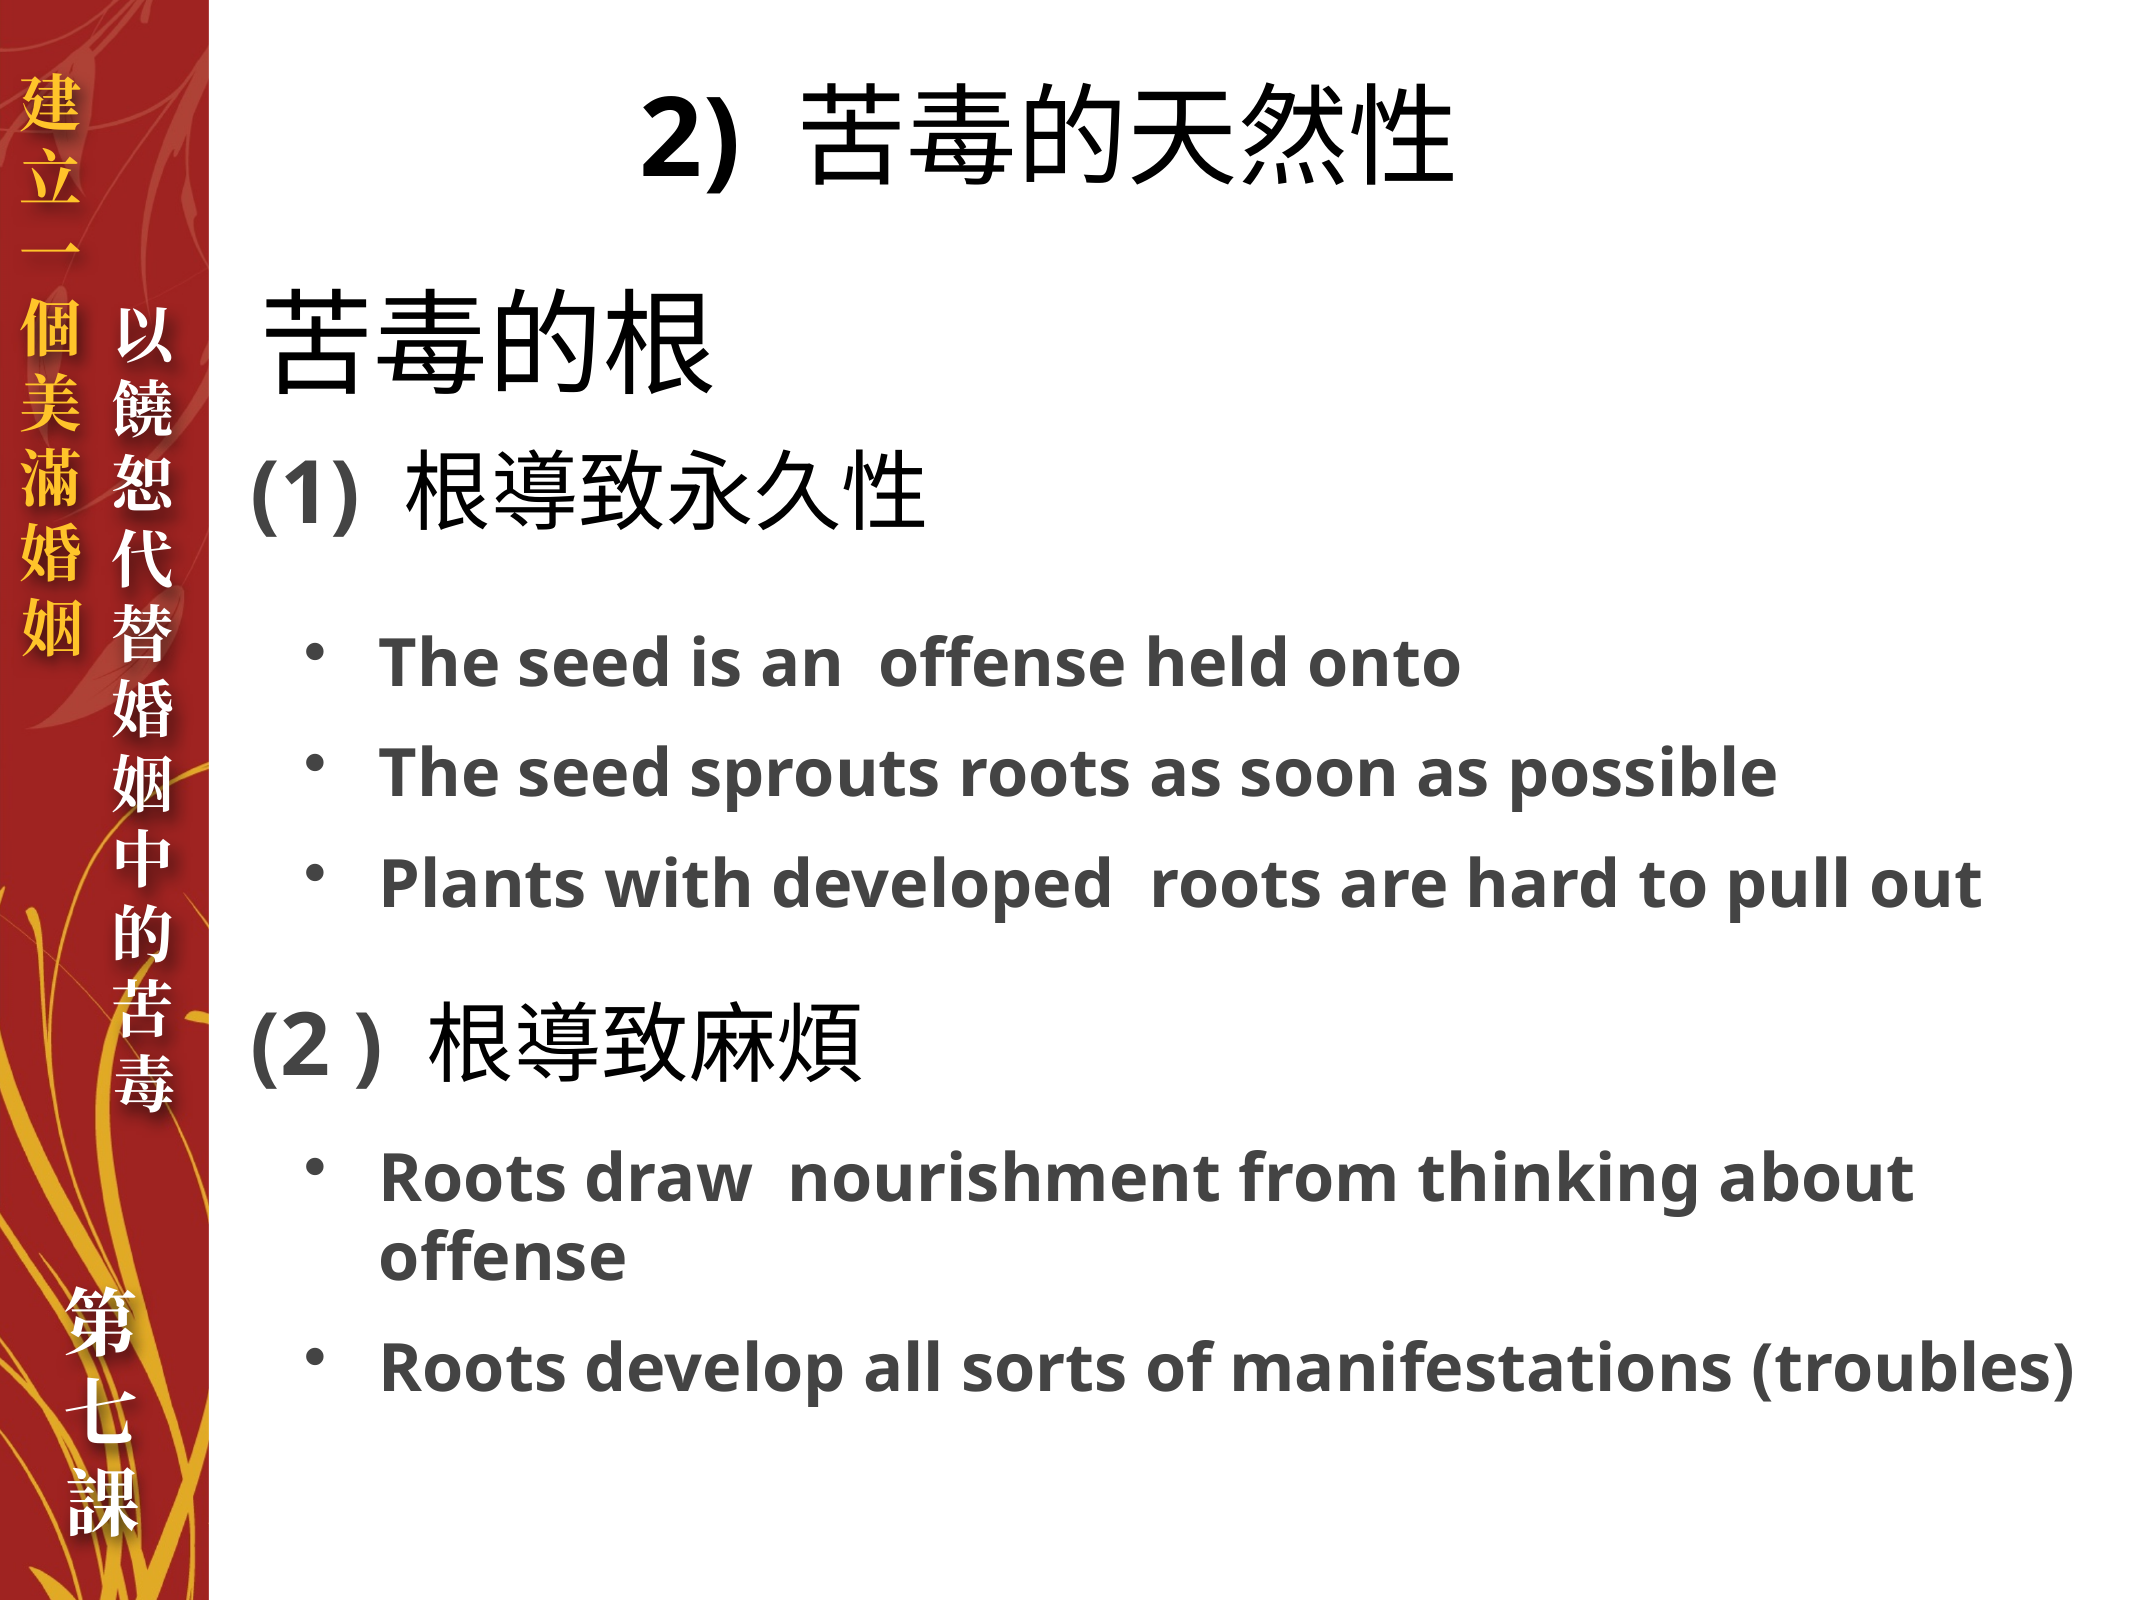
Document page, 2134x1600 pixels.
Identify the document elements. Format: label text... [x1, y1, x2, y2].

text_box The seed is an offense held onto The seed sprouts roots as soon as possible Plants with developed roots are hard to pull out [295, 612, 2087, 929]
title 2) 苦毒的天然性 [639, 23, 1703, 243]
text_box (2 ) 根導致麻煩 [242, 980, 1957, 1102]
text_box 苦毒的根 [250, 262, 1478, 417]
text_box (1) 根導致永久性 [242, 428, 1957, 550]
text_box Roots draw nourishment from thinking about offense Roots develop all sorts of manifestations (troubles) [295, 1127, 2134, 1413]
picture [0, 0, 208, 1600]
